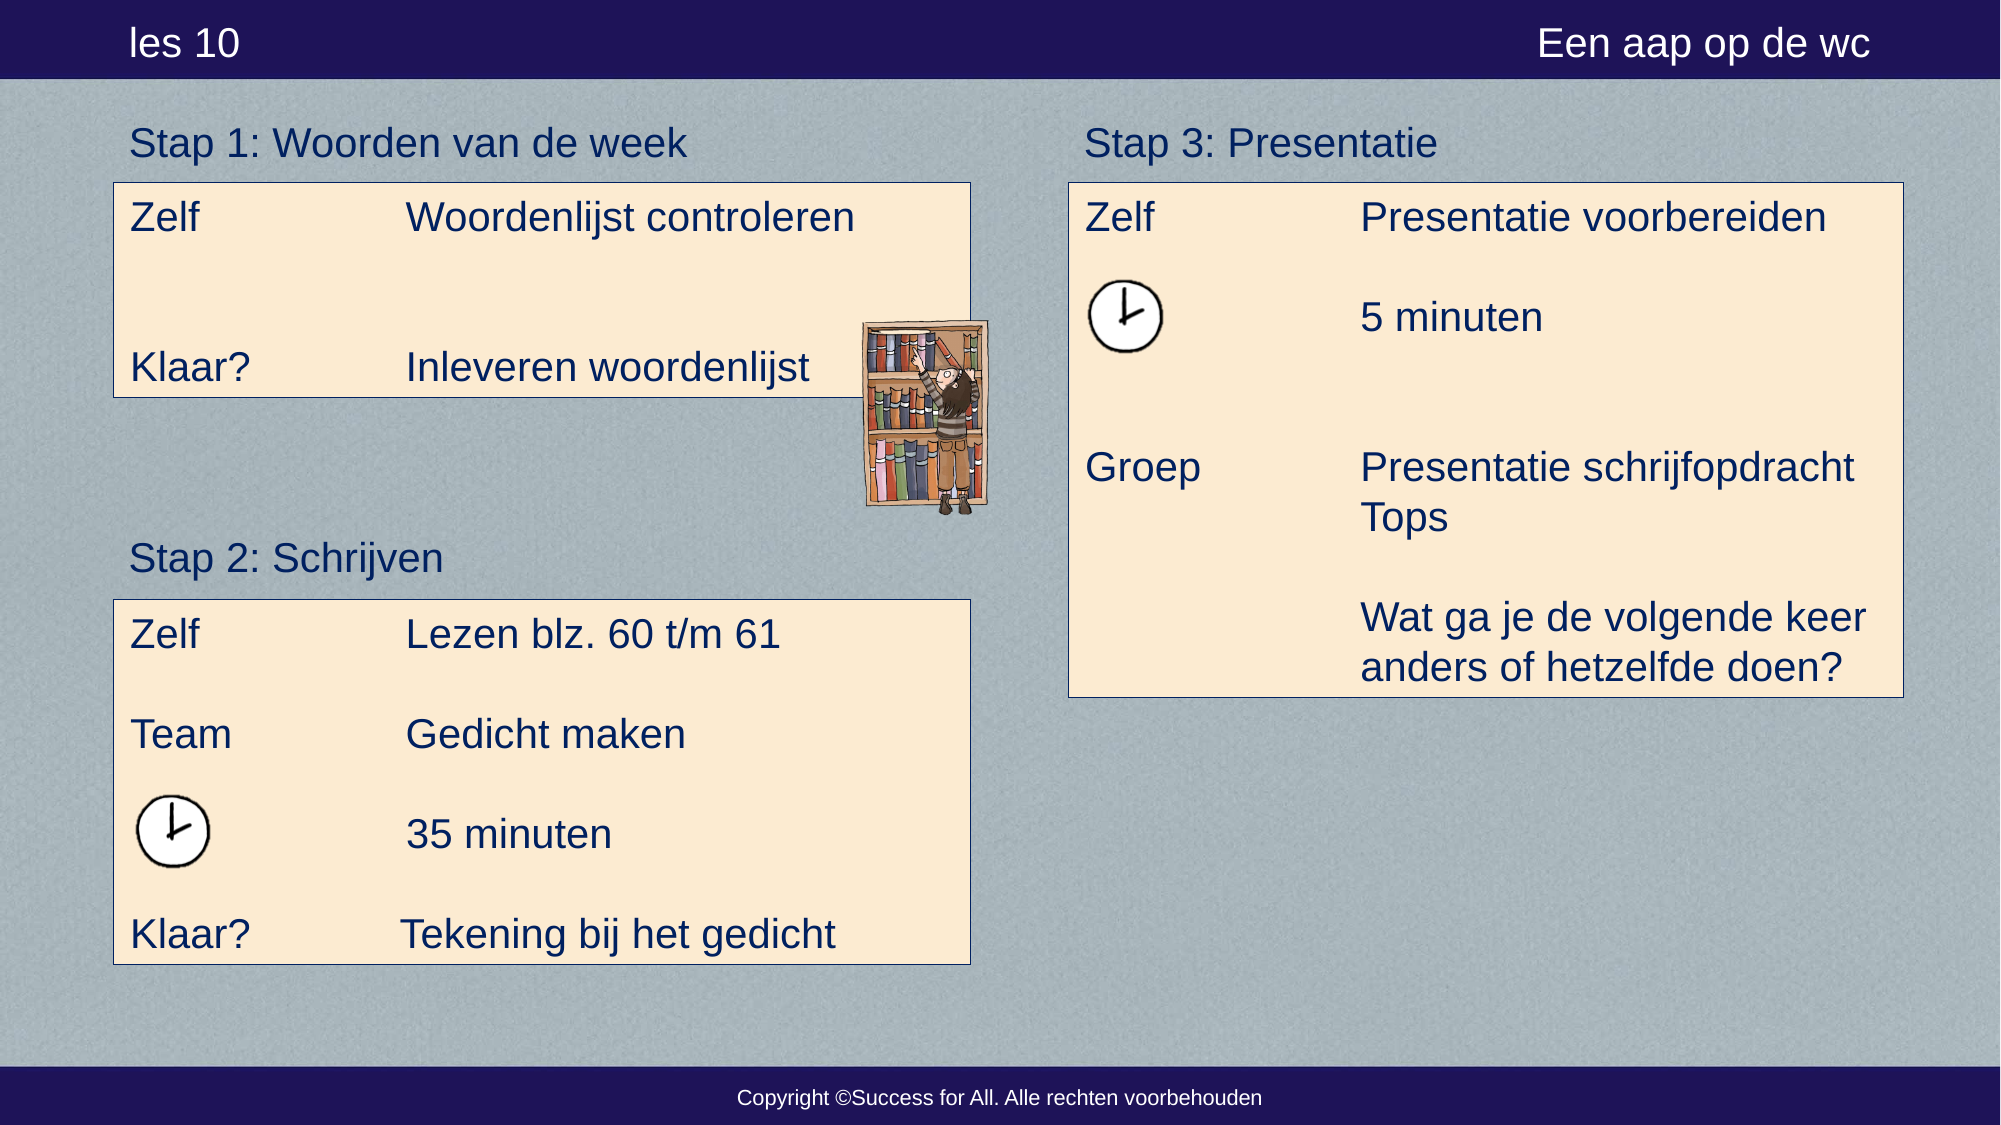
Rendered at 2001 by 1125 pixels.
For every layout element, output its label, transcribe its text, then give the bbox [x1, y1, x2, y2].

text_box Stap 1: Woorden van de week [114, 108, 907, 173]
text_box Zelf Woordenlijst controleren Klaar? Inleveren woordenlijst [113, 182, 971, 398]
text_box Stap 3: Presentatie [1068, 108, 1536, 173]
text_box Copyright ©Success for All. Alle rechten voorbehouden [0, 1076, 2000, 1125]
text_box les 10 [114, 8, 354, 73]
text_box Zelf Lezen blz. 60 t/m 61 Team Gedicht maken 35 minuten Klaar? Tekening bij het gedicht [113, 599, 971, 965]
text_box Zelf Presentatie voorbereiden 5 minuten Groep Presentatie schrijfopdracht Tops Wat ga je de volgende keer anders of hetzelfde doen? [1068, 182, 1904, 698]
text_box Stap 2: Schrijven [114, 523, 907, 588]
picture [0, 0, 2001, 1125]
text_box Een aap op de wc [999, 8, 1886, 73]
